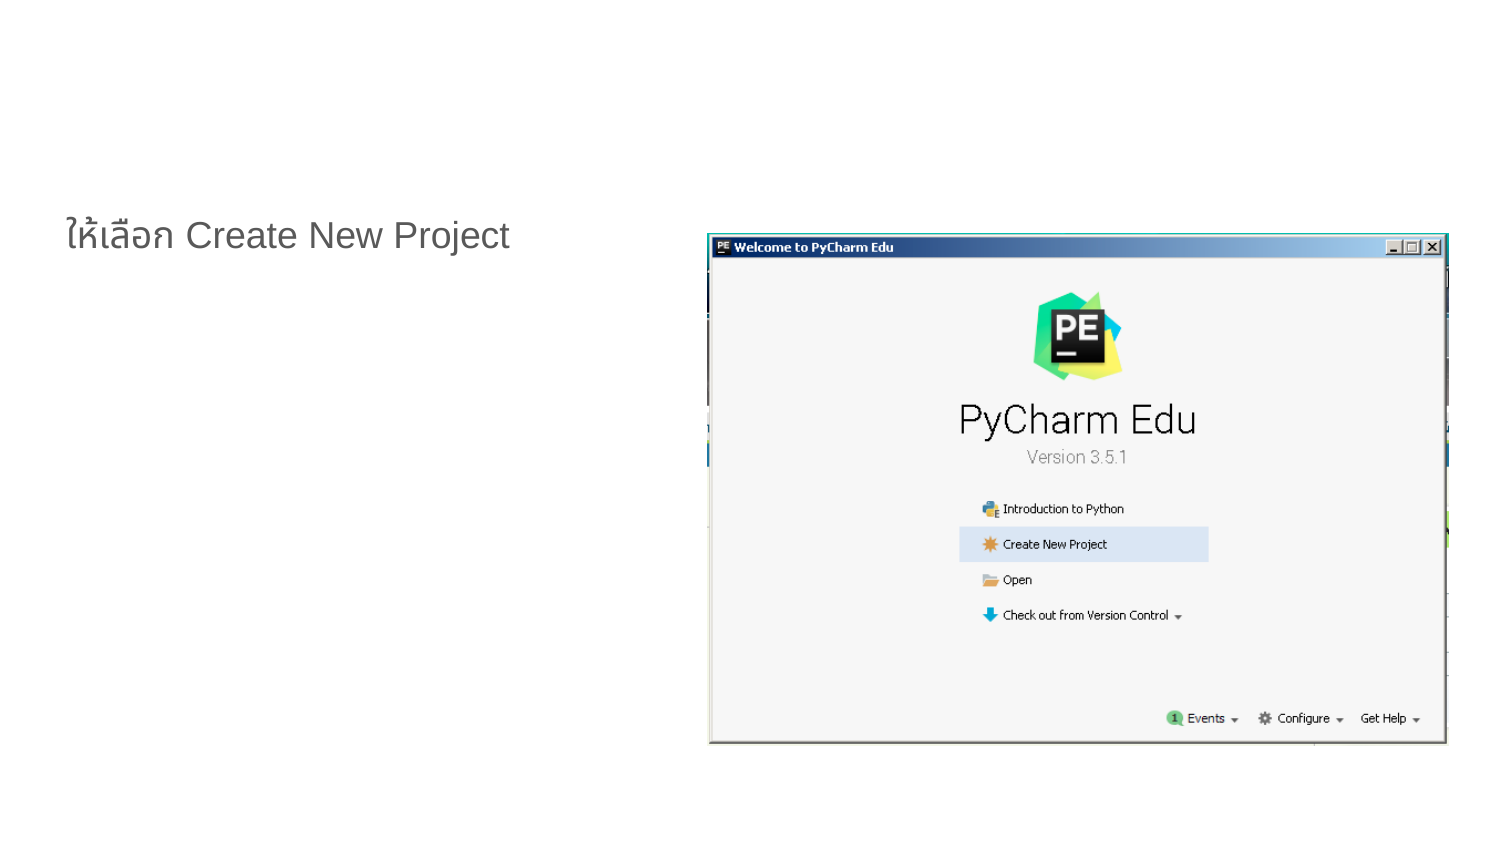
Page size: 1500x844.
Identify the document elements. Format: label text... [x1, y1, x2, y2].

list ให้เลือก Create New Project [51, 189, 1449, 750]
picture [706, 232, 1450, 746]
